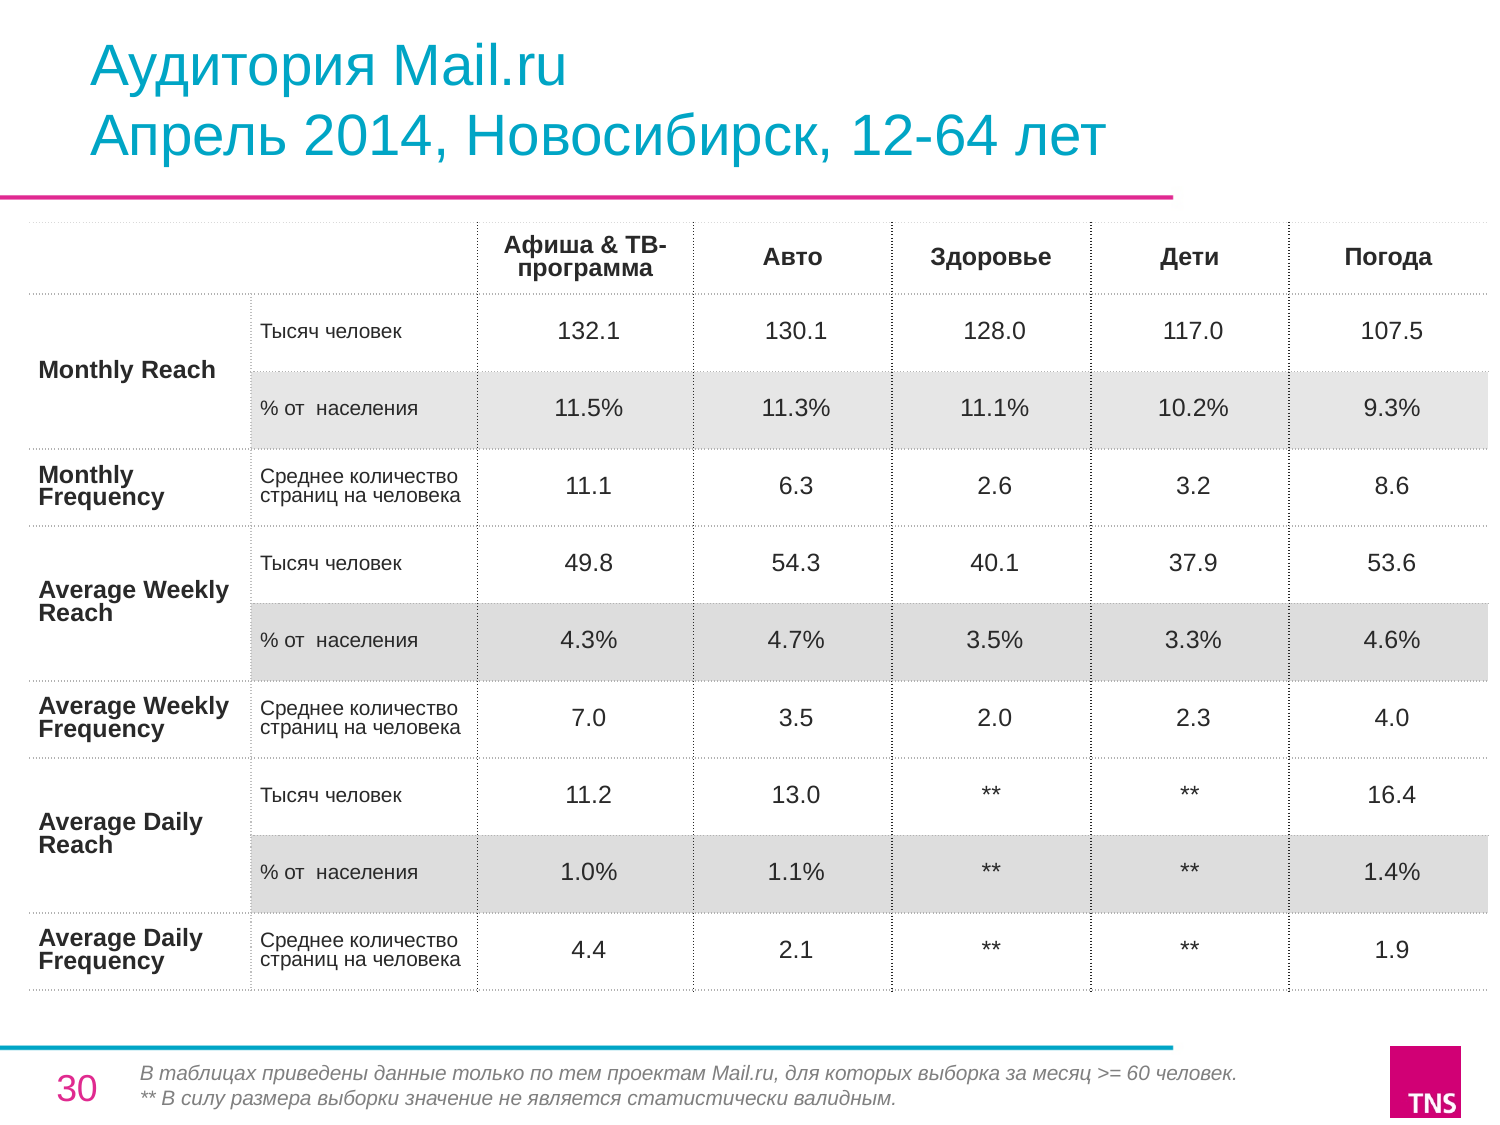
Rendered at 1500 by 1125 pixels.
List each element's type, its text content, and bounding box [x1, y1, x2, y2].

table_cell 2.3 [1091, 681, 1289, 758]
table_cell % от населения [251, 835, 478, 913]
table_cell 11.1% [892, 372, 1091, 449]
table_cell 107.5 [1289, 294, 1488, 372]
table_cell % от населения [251, 603, 478, 681]
table_cell 13.0 [693, 758, 892, 835]
table_cell 40.1 [892, 526, 1091, 603]
table_cell ** [1091, 835, 1289, 913]
table_cell Average Daily Reach [29, 758, 251, 913]
table_header Дети [1091, 223, 1289, 294]
text_box В таблицах приведены данные только по тем проектам Mail.ru, для которых выборка за месяц >= 60 человек. ** В силу размера выборки значение не является статистически валидным. [124, 1052, 1463, 1117]
table_cell 1.9 [1289, 913, 1488, 990]
table_cell 4.4 [478, 913, 693, 990]
table_cell 10.2% [1091, 372, 1289, 449]
table_cell 1.1% [693, 835, 892, 913]
table_cell 53.6 [1289, 526, 1488, 603]
table_cell 11.2 [478, 758, 693, 835]
table_cell 11.5% [478, 372, 693, 449]
table_cell 2.6 [892, 449, 1091, 526]
table_cell 128.0 [892, 294, 1091, 372]
table_cell 4.6% [1289, 603, 1488, 681]
table_cell Average Weekly Reach [29, 526, 251, 681]
table_cell ** [892, 758, 1091, 835]
table_cell 11.3% [693, 372, 892, 449]
table_cell 8.6 [1289, 449, 1488, 526]
table_cell 7.0 [478, 681, 693, 758]
table_cell Среднее количество страниц на человека [251, 913, 478, 990]
table_cell 6.3 [693, 449, 892, 526]
table_cell 16.4 [1289, 758, 1488, 835]
picture [0, 0, 1500, 1125]
table_cell 11.1 [478, 449, 693, 526]
table_cell 4.0 [1289, 681, 1488, 758]
title Аудитория Mail.ru Апрель 2014, Новосибирск, 12-64 лет [74, 8, 1476, 187]
table_header Здоровье [892, 223, 1091, 294]
table_cell 54.3 [693, 526, 892, 603]
table_cell 9.3% [1289, 372, 1488, 449]
table_cell Тысяч человек [251, 526, 478, 603]
table_cell 3.5% [892, 603, 1091, 681]
table_cell 37.9 [1091, 526, 1289, 603]
table_cell 2.0 [892, 681, 1091, 758]
table_cell ** [892, 835, 1091, 913]
table_cell Тысяч человек [251, 294, 478, 372]
table_cell Monthly Frequency [29, 449, 251, 526]
table_cell 3.2 [1091, 449, 1289, 526]
table_cell 4.3% [478, 603, 693, 681]
table_cell 117.0 [1091, 294, 1289, 372]
table_cell 3.5 [693, 681, 892, 758]
table_cell Monthly Reach [29, 294, 251, 449]
table_cell 1.0% [478, 835, 693, 913]
table_cell ** [1091, 758, 1289, 835]
table_header Погода [1289, 223, 1488, 294]
slide_number 30 [40, 1055, 392, 1125]
table_cell Среднее количество страниц на человека [251, 681, 478, 758]
table_cell ** [1091, 913, 1289, 990]
table_cell 1.4% [1289, 835, 1488, 913]
table_cell Среднее количество страниц на человека [251, 449, 478, 526]
table_header Авто [693, 223, 892, 294]
table_cell 132.1 [478, 294, 693, 372]
table_cell % от населения [251, 372, 478, 449]
table_cell 130.1 [693, 294, 892, 372]
table_header [29, 223, 478, 294]
table_cell Тысяч человек [251, 758, 478, 835]
table_cell ** [892, 913, 1091, 990]
table_cell 49.8 [478, 526, 693, 603]
table_header Афиша & ТВ-программа [478, 223, 693, 294]
table_cell 2.1 [693, 913, 892, 990]
table_cell Average Daily Frequency [29, 913, 251, 990]
table_cell 3.3% [1091, 603, 1289, 681]
table_cell 4.7% [693, 603, 892, 681]
table_cell Average Weekly Frequency [29, 681, 251, 758]
